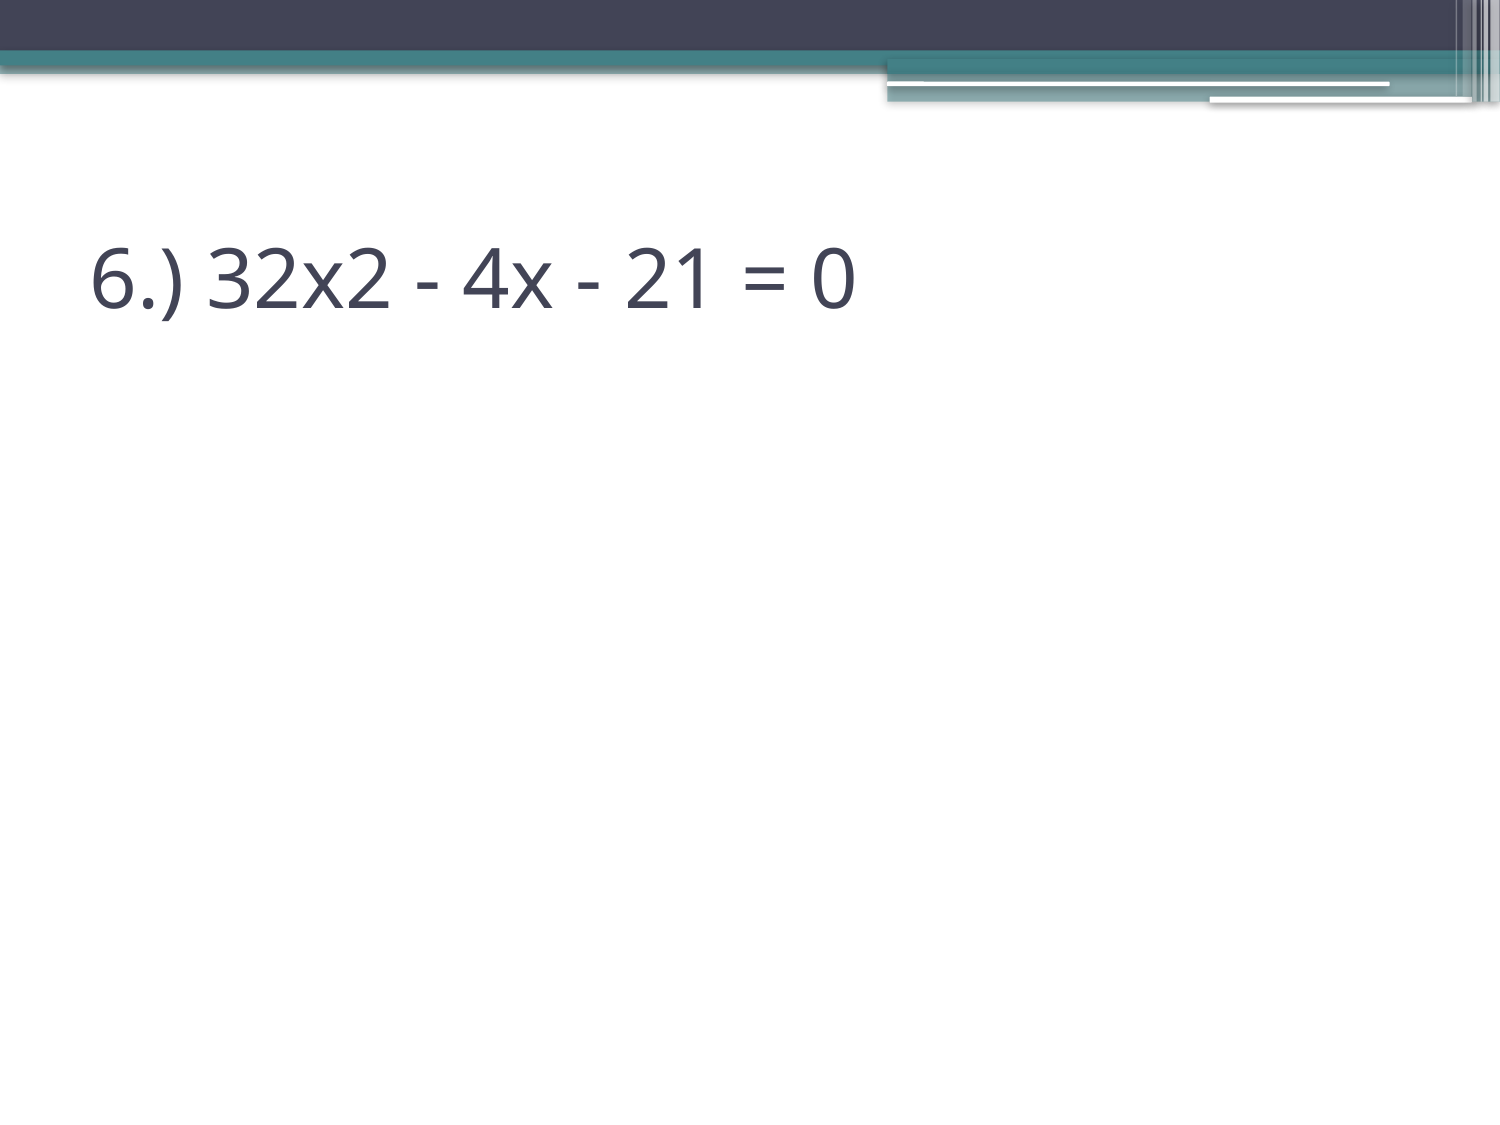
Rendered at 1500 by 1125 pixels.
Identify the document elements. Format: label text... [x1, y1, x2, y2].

title 6.) 32x2 - 4x - 21 = 0 [75, 187, 1425, 363]
